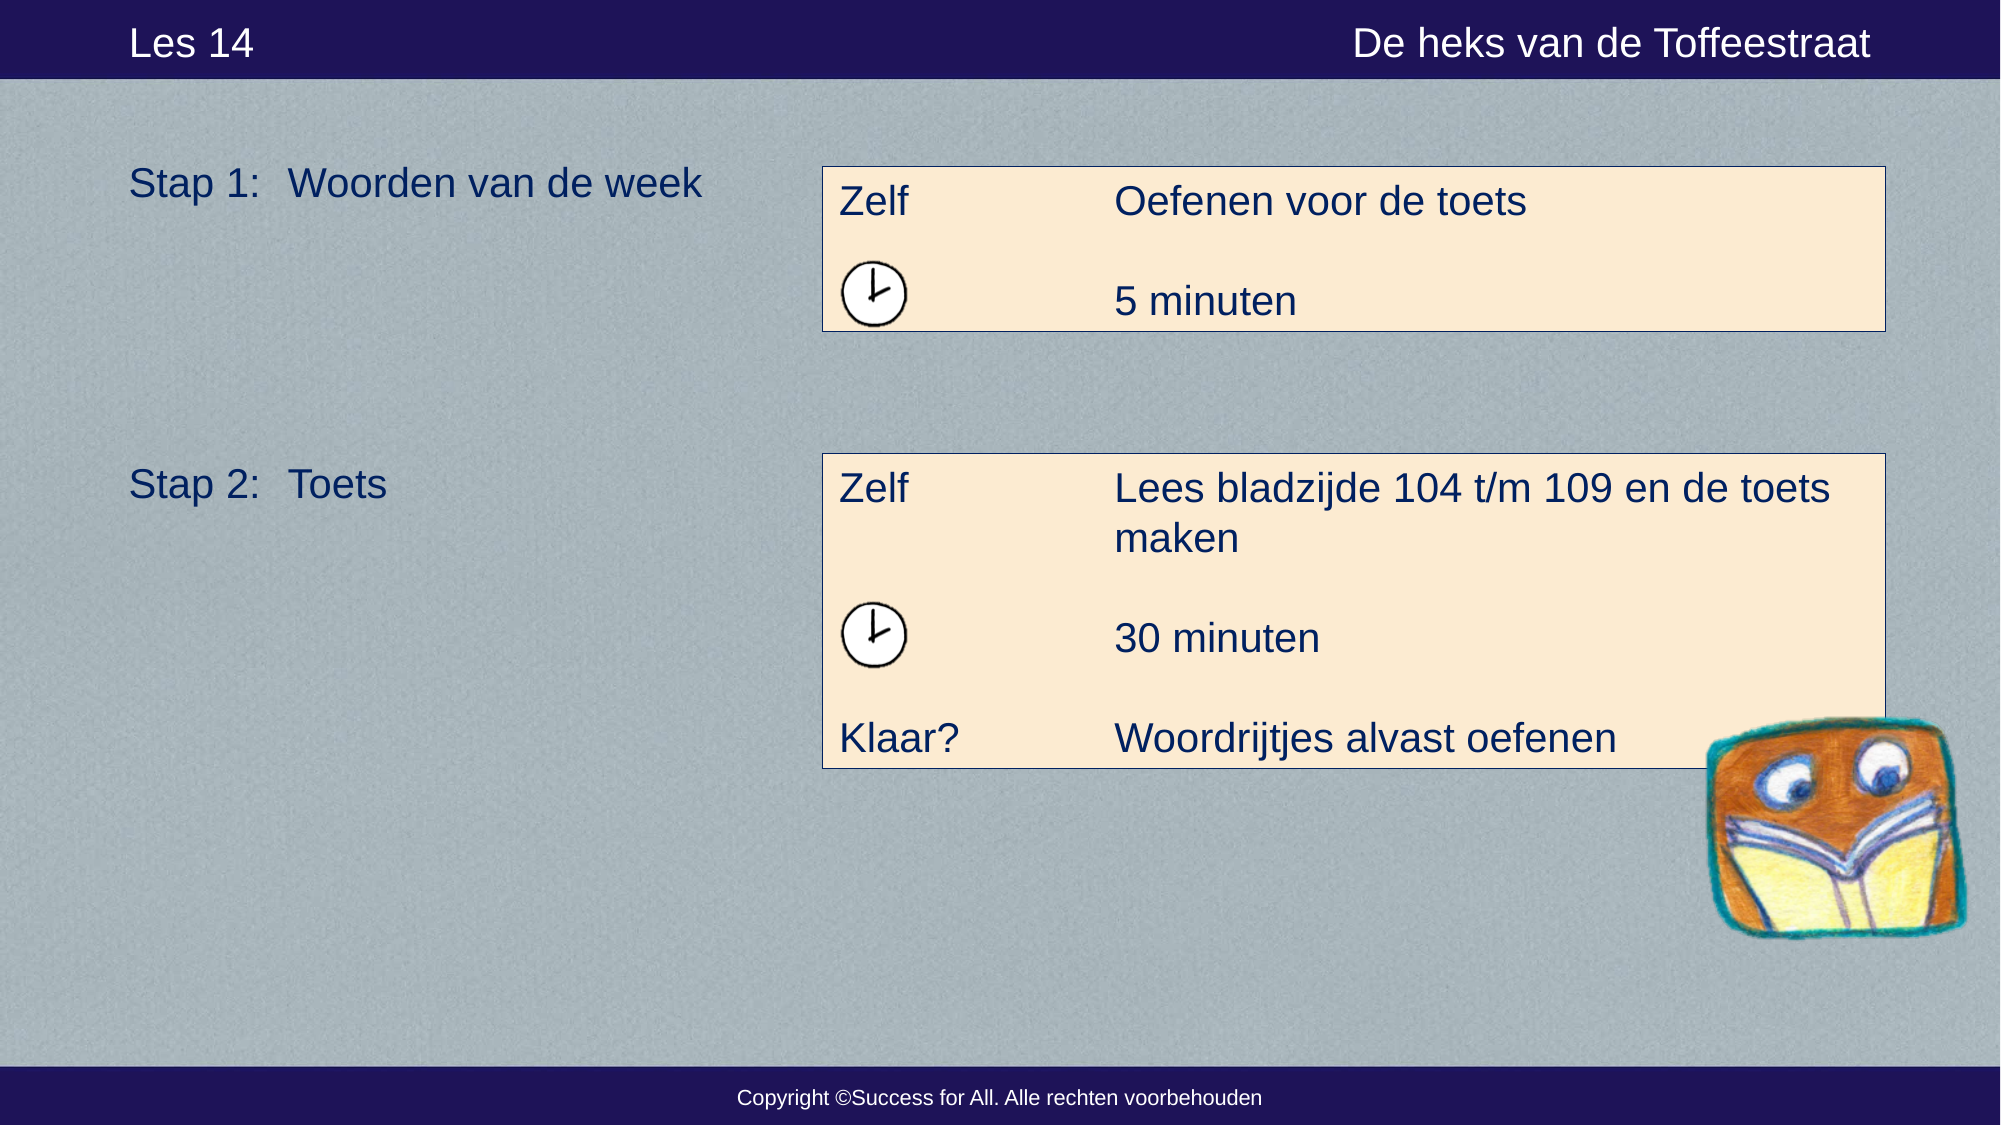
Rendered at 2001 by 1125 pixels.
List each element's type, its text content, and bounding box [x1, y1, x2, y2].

picture [0, 0, 2001, 1125]
text_box Les 14 [114, 8, 354, 73]
text_box Stap 1: Woorden van de week Stap 2: Toets [114, 148, 907, 814]
text_box Copyright ©Success for All. Alle rechten voorbehouden [0, 1076, 2000, 1125]
text_box Zelf Oefenen voor de toets 5 minuten [822, 166, 1886, 332]
text_box De heks van de Toffeestraat [999, 8, 1886, 73]
text_box Zelf Lees bladzijde 104 t/m 109 en de toets maken 30 minuten Klaar? Woordrijtjes alvast oefenen [822, 453, 1886, 769]
